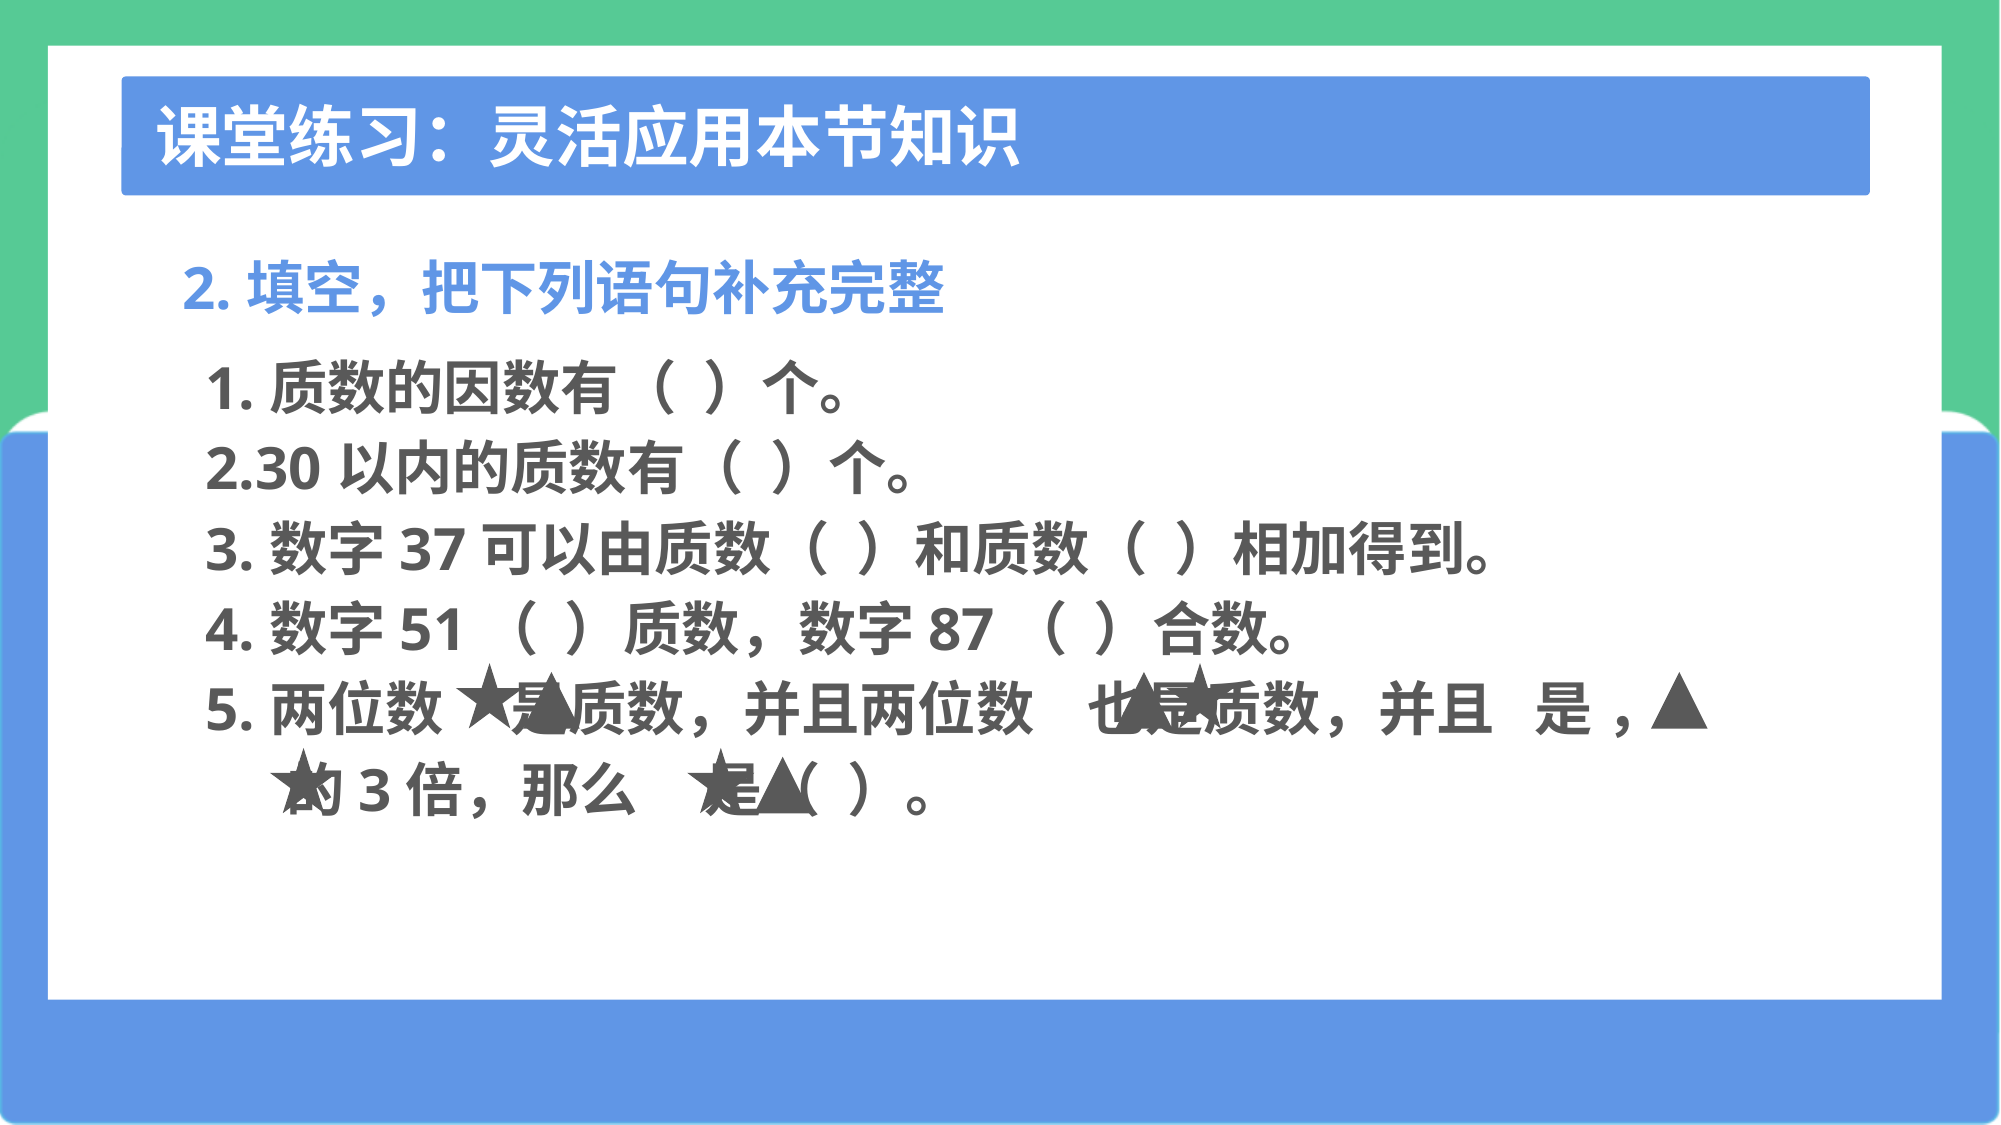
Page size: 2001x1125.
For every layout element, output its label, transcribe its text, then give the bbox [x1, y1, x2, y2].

text_box [1113, 669, 1174, 730]
text_box [120, 75, 1872, 197]
text_box [47, 45, 1943, 1001]
text_box [752, 754, 813, 815]
text_box [1163, 659, 1237, 732]
text_box [266, 744, 341, 816]
text_box [452, 659, 527, 732]
text_box 课堂练习：灵活应用本节知识 [140, 87, 1870, 182]
text_box [1649, 669, 1710, 730]
text_box [684, 744, 758, 816]
text_box 2.填空，把下列语句补充完整 [167, 222, 1961, 399]
text_box [521, 669, 582, 730]
text_box 1.质数的因数有（ ）个。 2.30以内的质数有（ ）个。 3.数字37可以由质数（ ）和质数（ ）相加得到。 4.数字51（ ）质数，数字87（ ）合数。 5.两位数 是质数，并且两位数 也是质数，并且 是 ， 的3倍，那么 是（ ）。 [190, 332, 1870, 831]
picture [0, 0, 2001, 1125]
